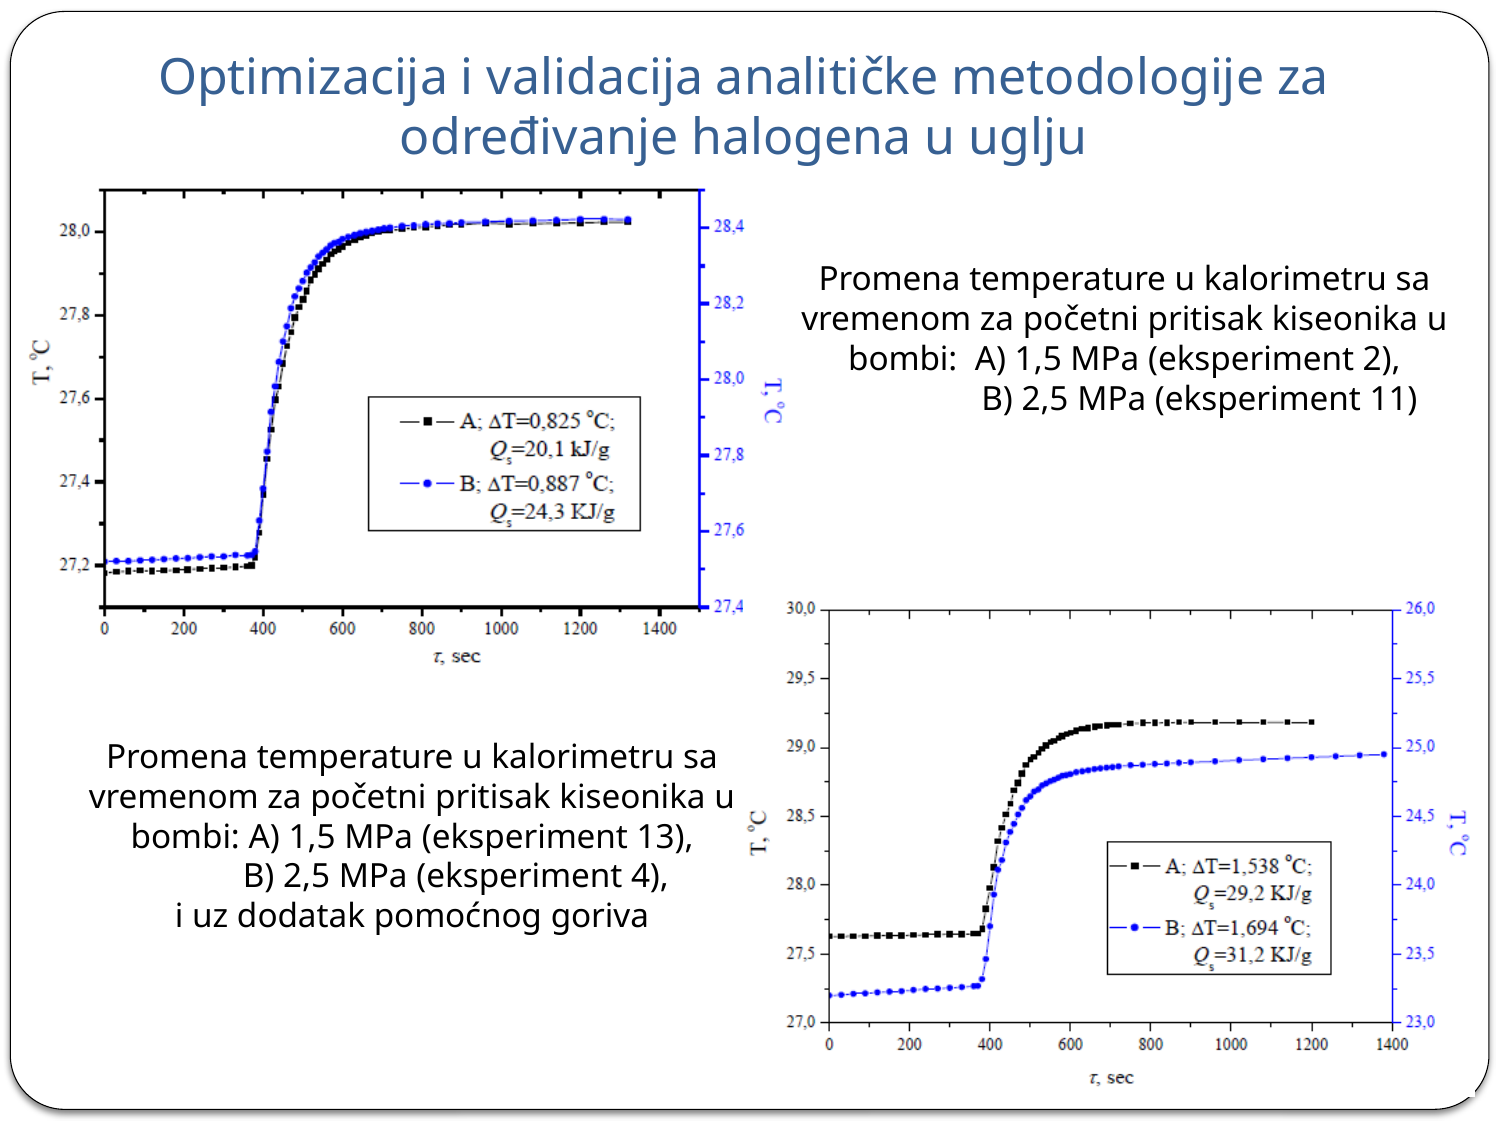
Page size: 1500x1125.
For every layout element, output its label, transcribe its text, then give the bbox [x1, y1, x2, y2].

text_box Promena temperature u kalorimetru sa vremenom za početni pritisak kiseonika u bombi: A) 1,5 MPa (eksperiment 13), B) 2,5 MPa (eksperiment 4), i uz dodatak pomoćnog goriva [37, 727, 737, 942]
text_box Promena temperature u kalorimetru sa vremenom za početni pritisak kiseonika u bombi: A) 1,5 MPa (eksperiment 2), B) 2,5 MPa (eksperiment 11) [797, 249, 1500, 425]
picture [24, 168, 1476, 1097]
text_box Optimizacija i validacija analitičke metodologije za određivanje halogena u uglju [125, 37, 1363, 173]
